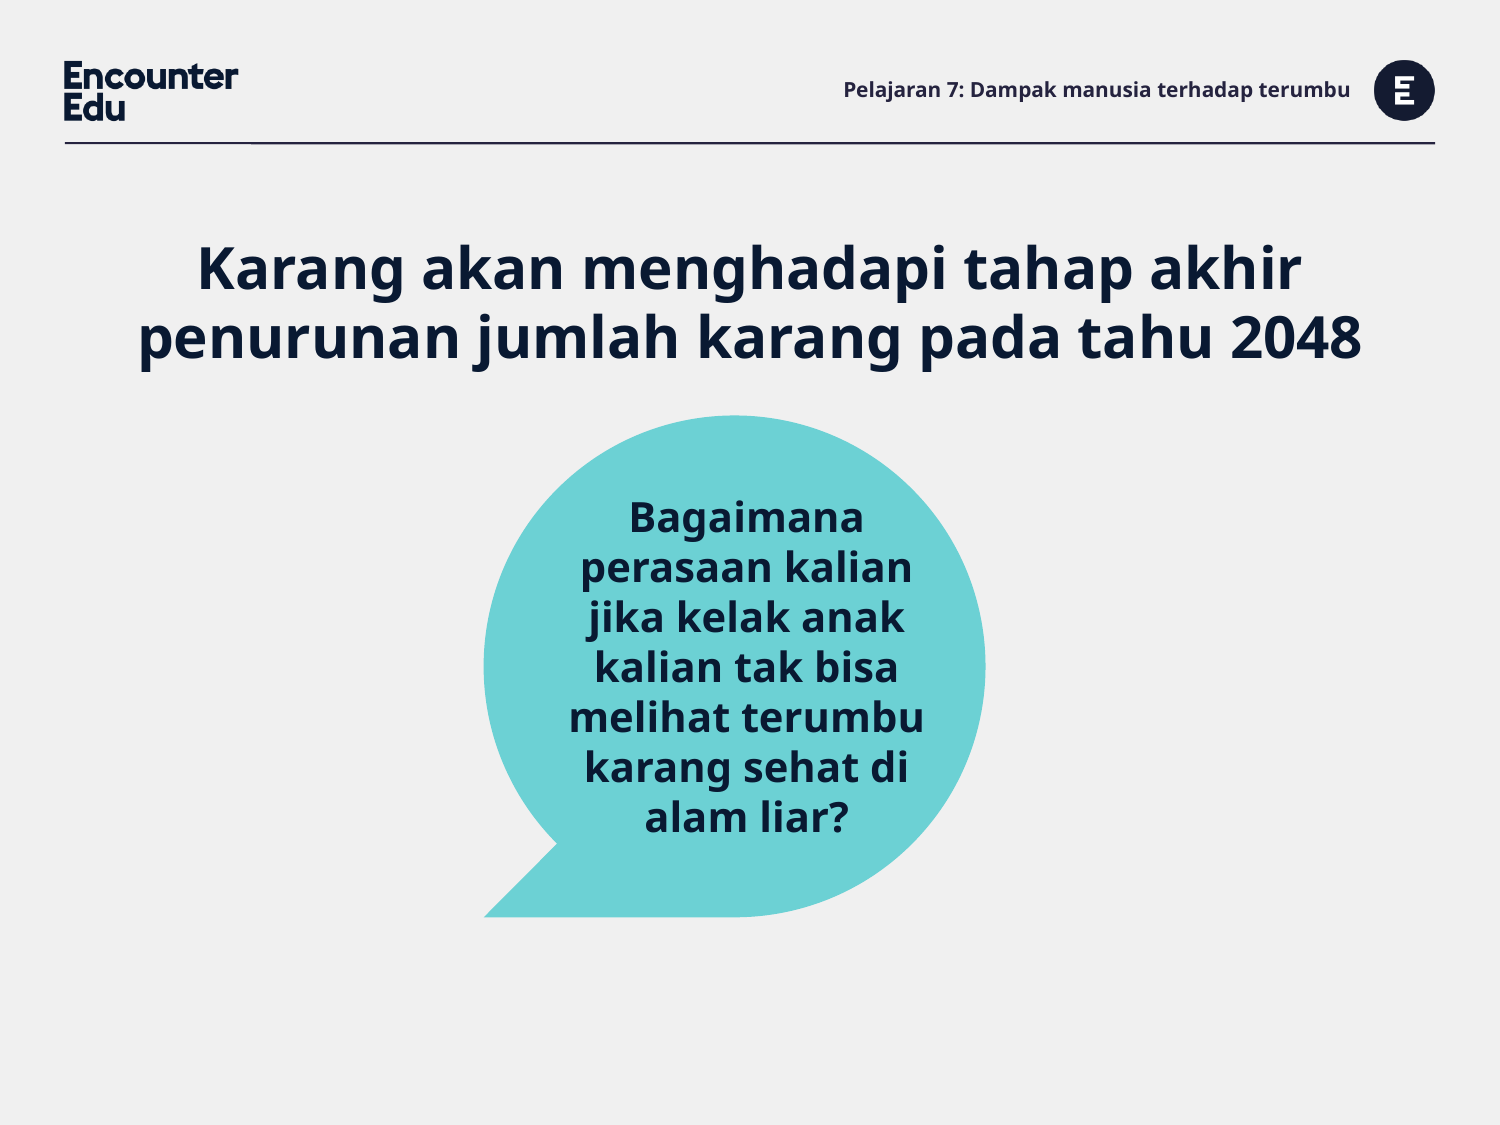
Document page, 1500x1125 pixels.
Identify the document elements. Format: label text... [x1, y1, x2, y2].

text_box [483, 853, 860, 918]
picture [1372, 58, 1436, 122]
text_box [483, 499, 547, 834]
text_box [612, 415, 857, 447]
picture [60, 59, 243, 122]
title Pelajaran 7: Dampak manusia terhadap terumbu [749, 67, 1359, 114]
text_box Bagaimana perasaan kalian jika kelak anak kalian tak bisa melihat terumbu karang sehat di alam liar? [547, 447, 947, 884]
text_box [947, 532, 986, 801]
text_box Karang akan menghadapi tahap akhir penurunan jumlah karang pada tahu 2048 [73, 223, 1427, 411]
